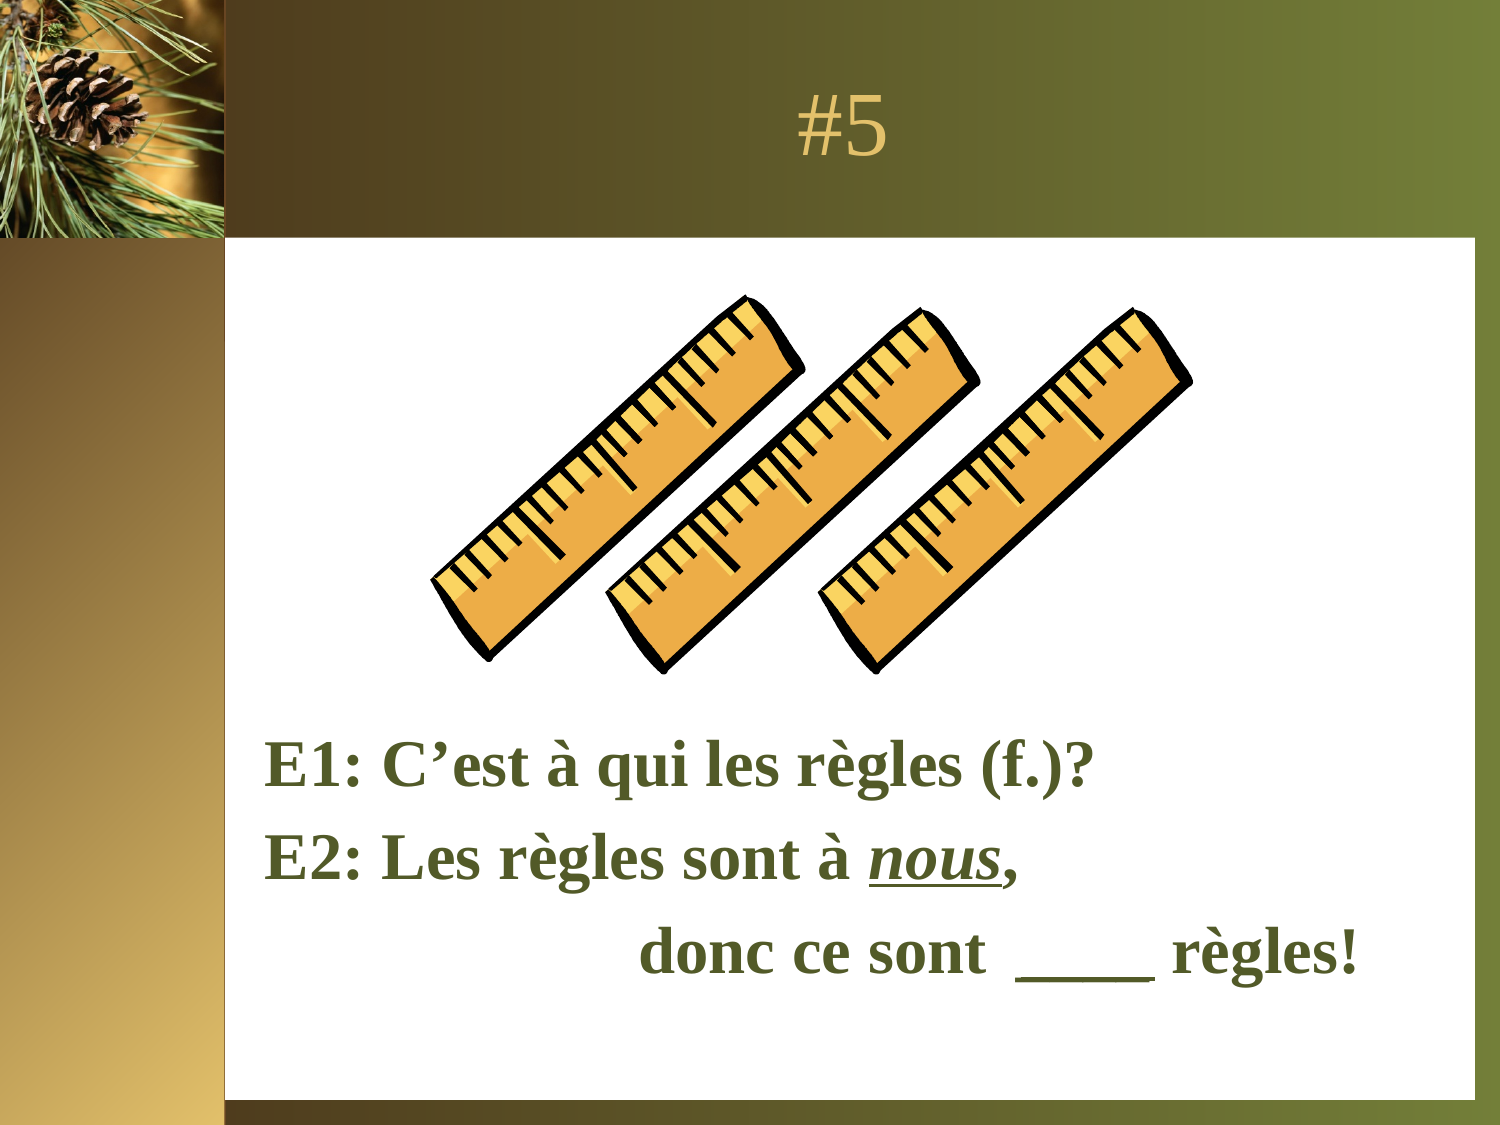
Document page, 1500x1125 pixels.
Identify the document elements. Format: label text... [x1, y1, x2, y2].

picture [0, 0, 224, 238]
picture [424, 287, 1201, 682]
list E1: C’est à qui les règles (f.)? E2: Les règles sont à nous, donc ce sont ____ règles! [249, 712, 1438, 1125]
title #5 [249, 24, 1438, 213]
